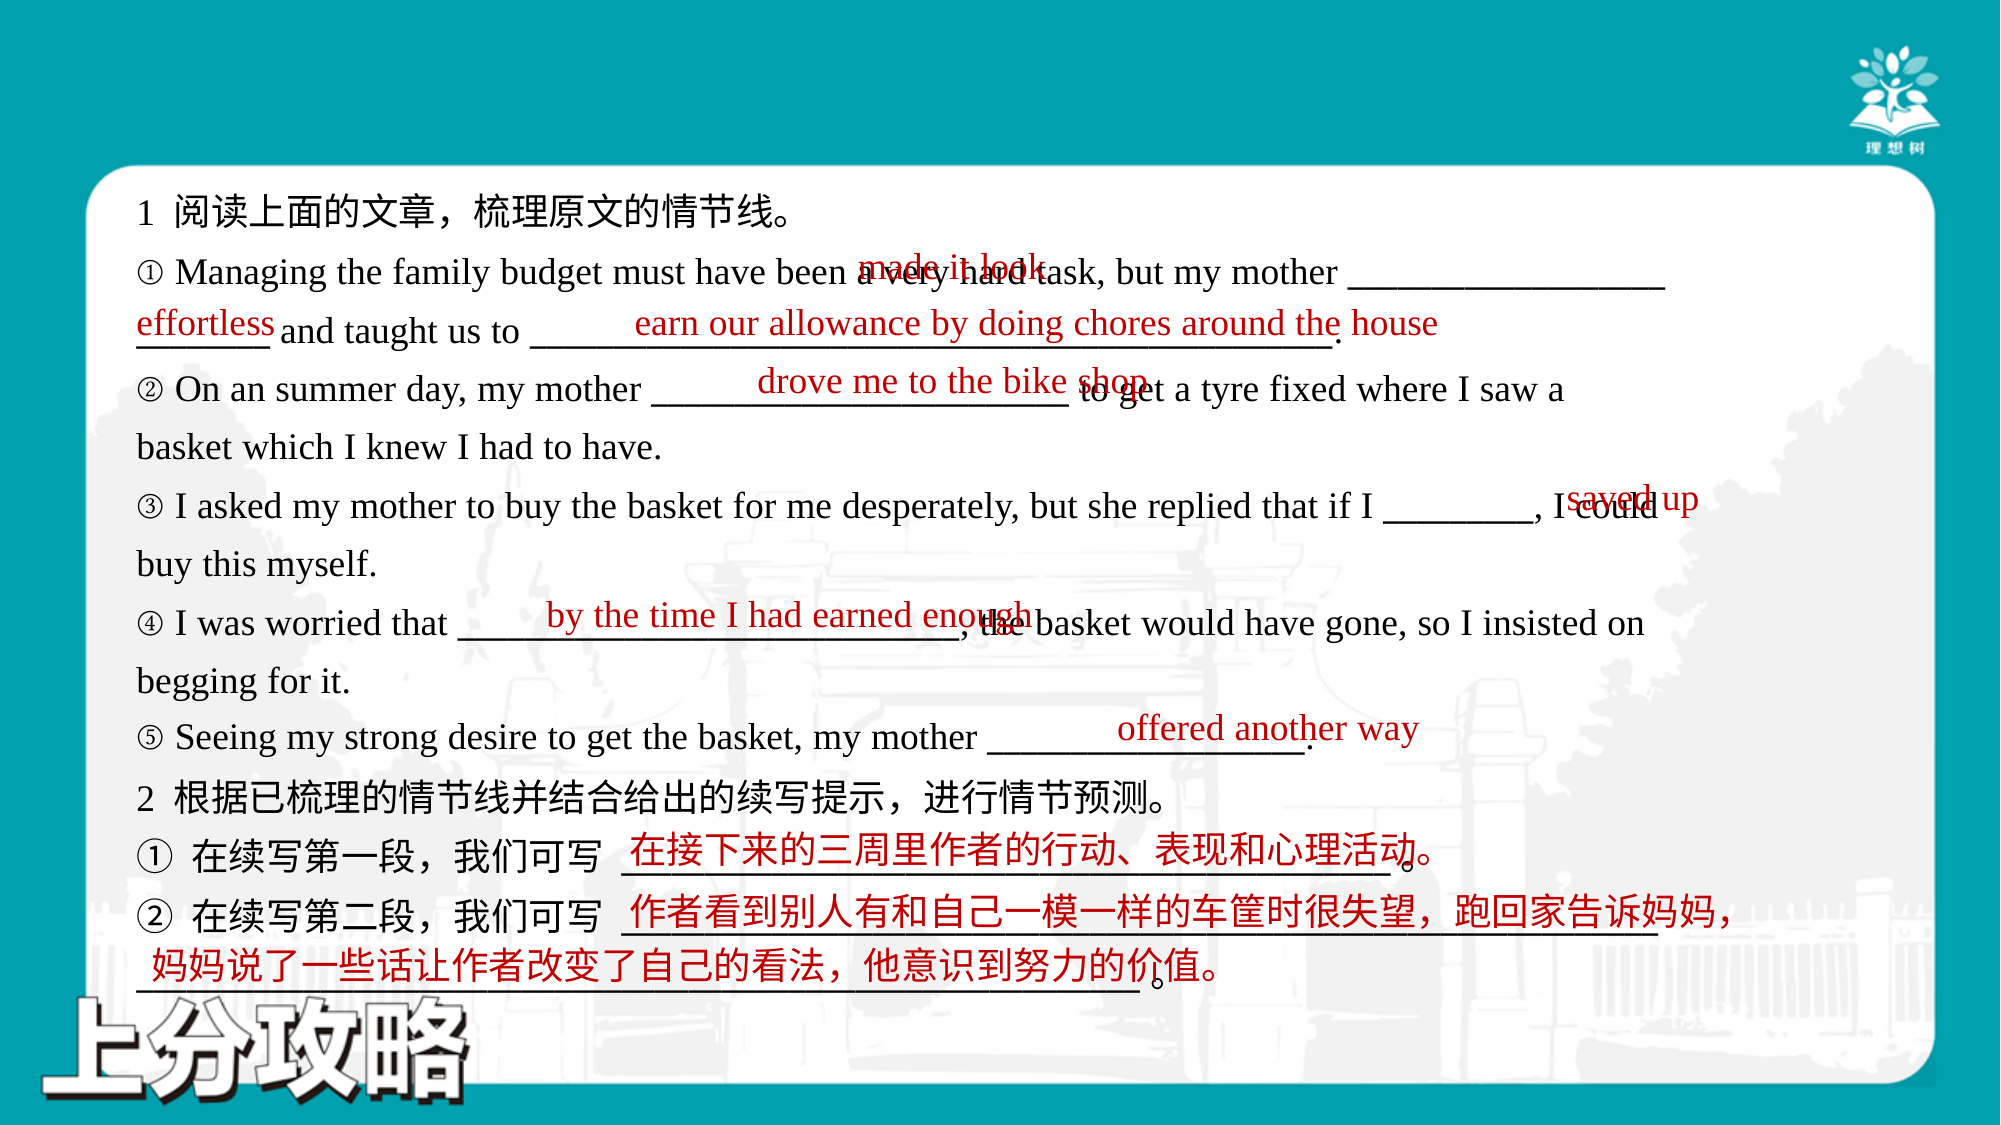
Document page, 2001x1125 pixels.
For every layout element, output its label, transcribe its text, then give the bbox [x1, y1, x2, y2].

text_box ① 在续写第一段，我们可写 ______________________________________________。 [136, 822, 1865, 874]
text_box drove me to the bike shop [721, 343, 1185, 396]
text_box by the time I had earned enough [506, 576, 1073, 630]
text_box 在接下来的三周里作者的行动、表现和心理活动。 [615, 814, 1468, 867]
text_box ① Managing the family budget must have been a very hard task, but my mother ___________________ ________ and taught us to ________________________________________________. ② On an summer day, my mother _________________________ to get a tyre fixed where I saw a basket which I knew I had to have. ③ I asked my mother to buy the basket for me desperately, but she replied that if I _________, I could buy this myself. ④ I was worried that ______________________________, the basket would have gone, so I insisted on begging for it. ⑤ Seeing my strong desire to get the basket, my mother ___________________. [136, 339, 1865, 752]
picture [0, 0, 2000, 1125]
text_box made it look effortless [136, 228, 1865, 339]
text_box 1 阅读上面的文章，梳理原文的情节线。 [136, 177, 1865, 228]
text_box 作者看到别人有和自己一模一样的车筐时很失望，跑回家告诉妈妈， [615, 874, 1768, 928]
text_box 妈妈说了一些话让作者改变了自己的看法，他意识到努力的价值。 [137, 930, 1253, 983]
text_box saved up [1548, 459, 1718, 513]
text_box 2 根据已梳理的情节线并结合给出的续写提示，进行情节预测。 [136, 762, 1865, 815]
text_box earn our allowance by doing chores around the house [585, 284, 1488, 338]
text_box ② 在续写第二段，我们可写 ______________________________________________________________ ____________________________________________________________。 [136, 879, 1865, 990]
text_box offered another way [1094, 691, 1443, 743]
